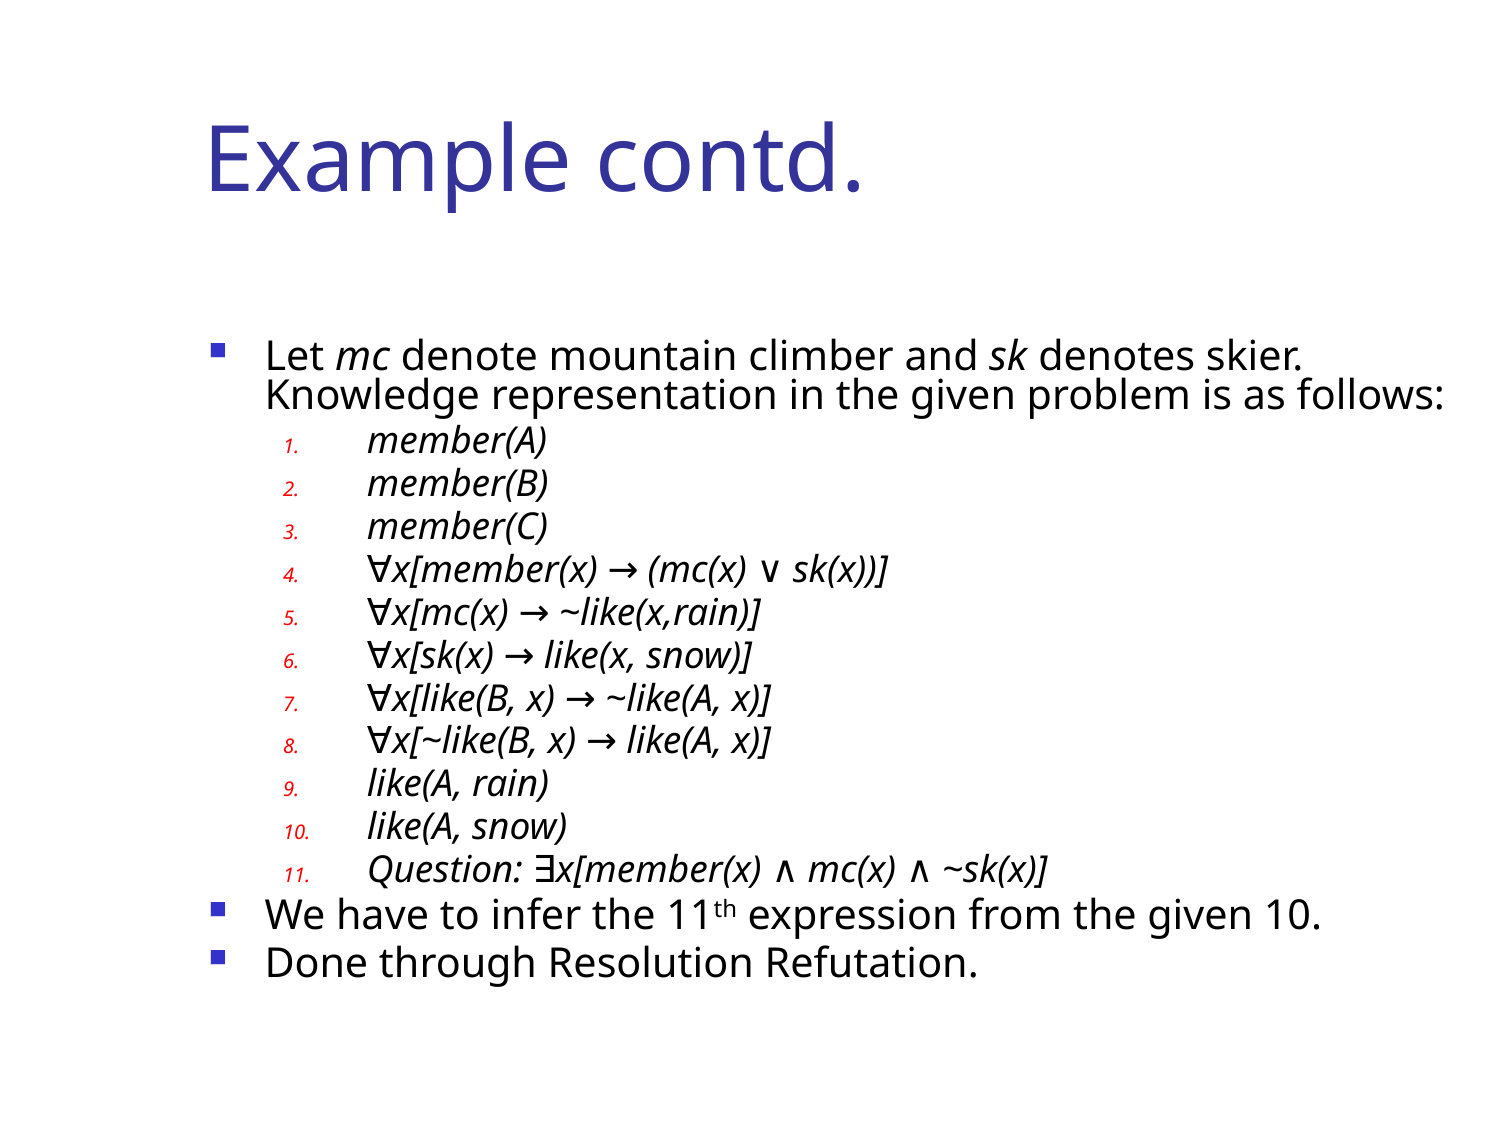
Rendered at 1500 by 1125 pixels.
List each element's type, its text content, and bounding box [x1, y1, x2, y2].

list Let mc denote mountain climber and sk denotes skier. Knowledge representation in the given problem is as follows: member(A) member(B) member(C) ∀x[member(x) → (mc(x) ∨ sk(x))] ∀x[mc(x) → ~like(x,rain)] ∀x[sk(x) → like(x, snow)] ∀x[like(B, x) → ~like(A, x)] ∀x[~like(B, x) → like(A, x)] like(A, rain) like(A, snow) Question: ∃x[member(x) ∧ mc(x) ∧ ~sk(x)] We have to infer the 11th expression from the given 10. Done through Resolution Refutation. [193, 330, 1470, 1007]
title Example contd. [188, 34, 1468, 276]
